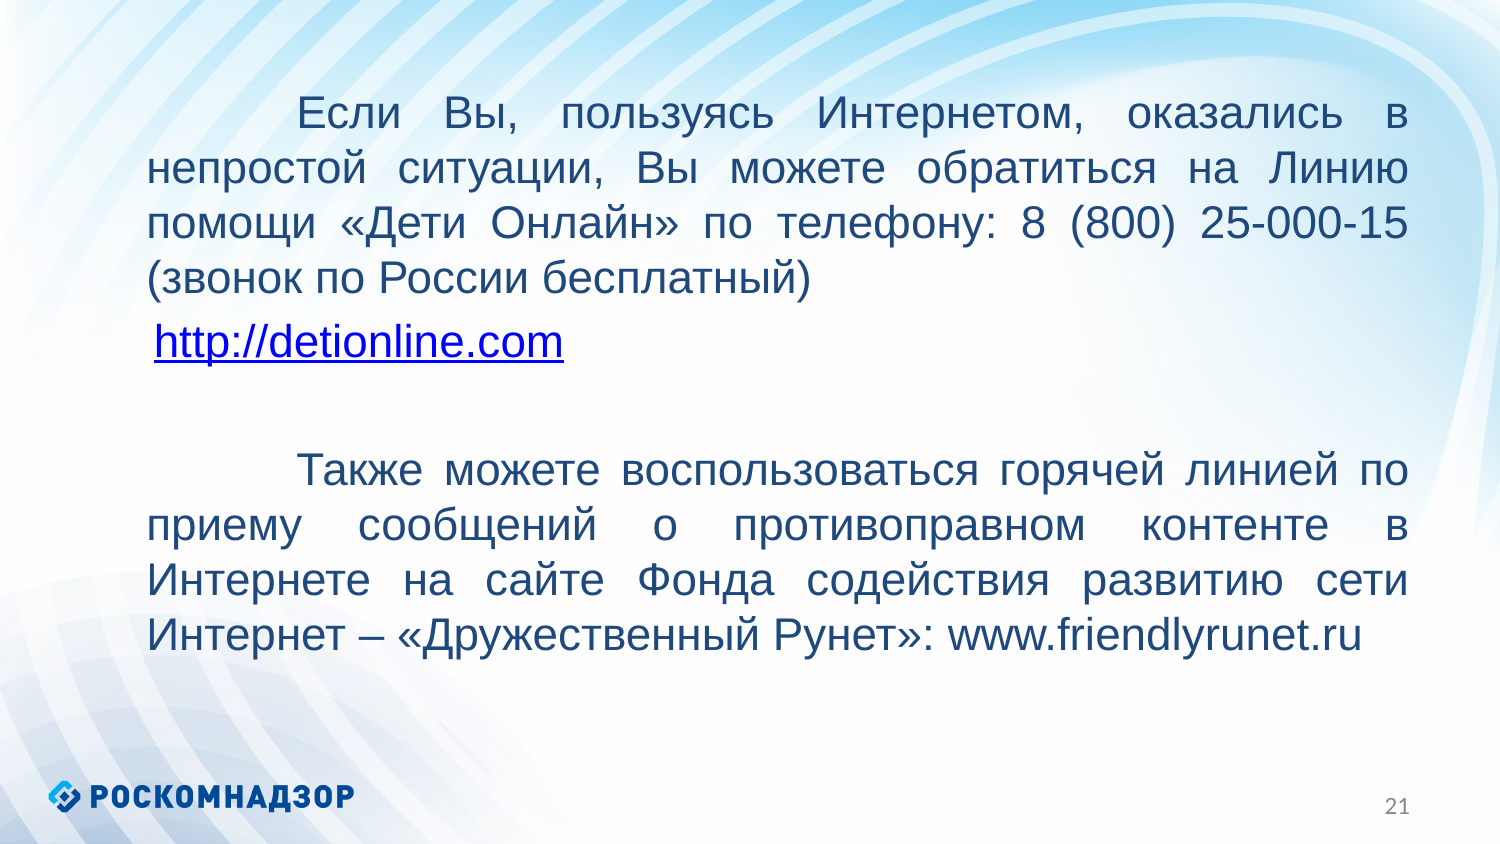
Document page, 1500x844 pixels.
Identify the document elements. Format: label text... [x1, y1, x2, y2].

slide_number 21 [1074, 782, 1425, 828]
picture [0, 0, 1500, 844]
list Если Вы, пользуясь Интернетом, оказались в непростой ситуации, Вы можете обратиться на Линию помощи «Дети Онлайн» по телефону: 8 (800) 25-000-15 (звонок по России бесплатный) http://detionline.com Также можете воспользоваться горячей линией по приему сообщений о противоправном контенте в Интернете на сайте Фонда содействия развитию сети Интернет – «Дружественный Рунет»: www.friendlyrunet.ru [74, 74, 1426, 754]
